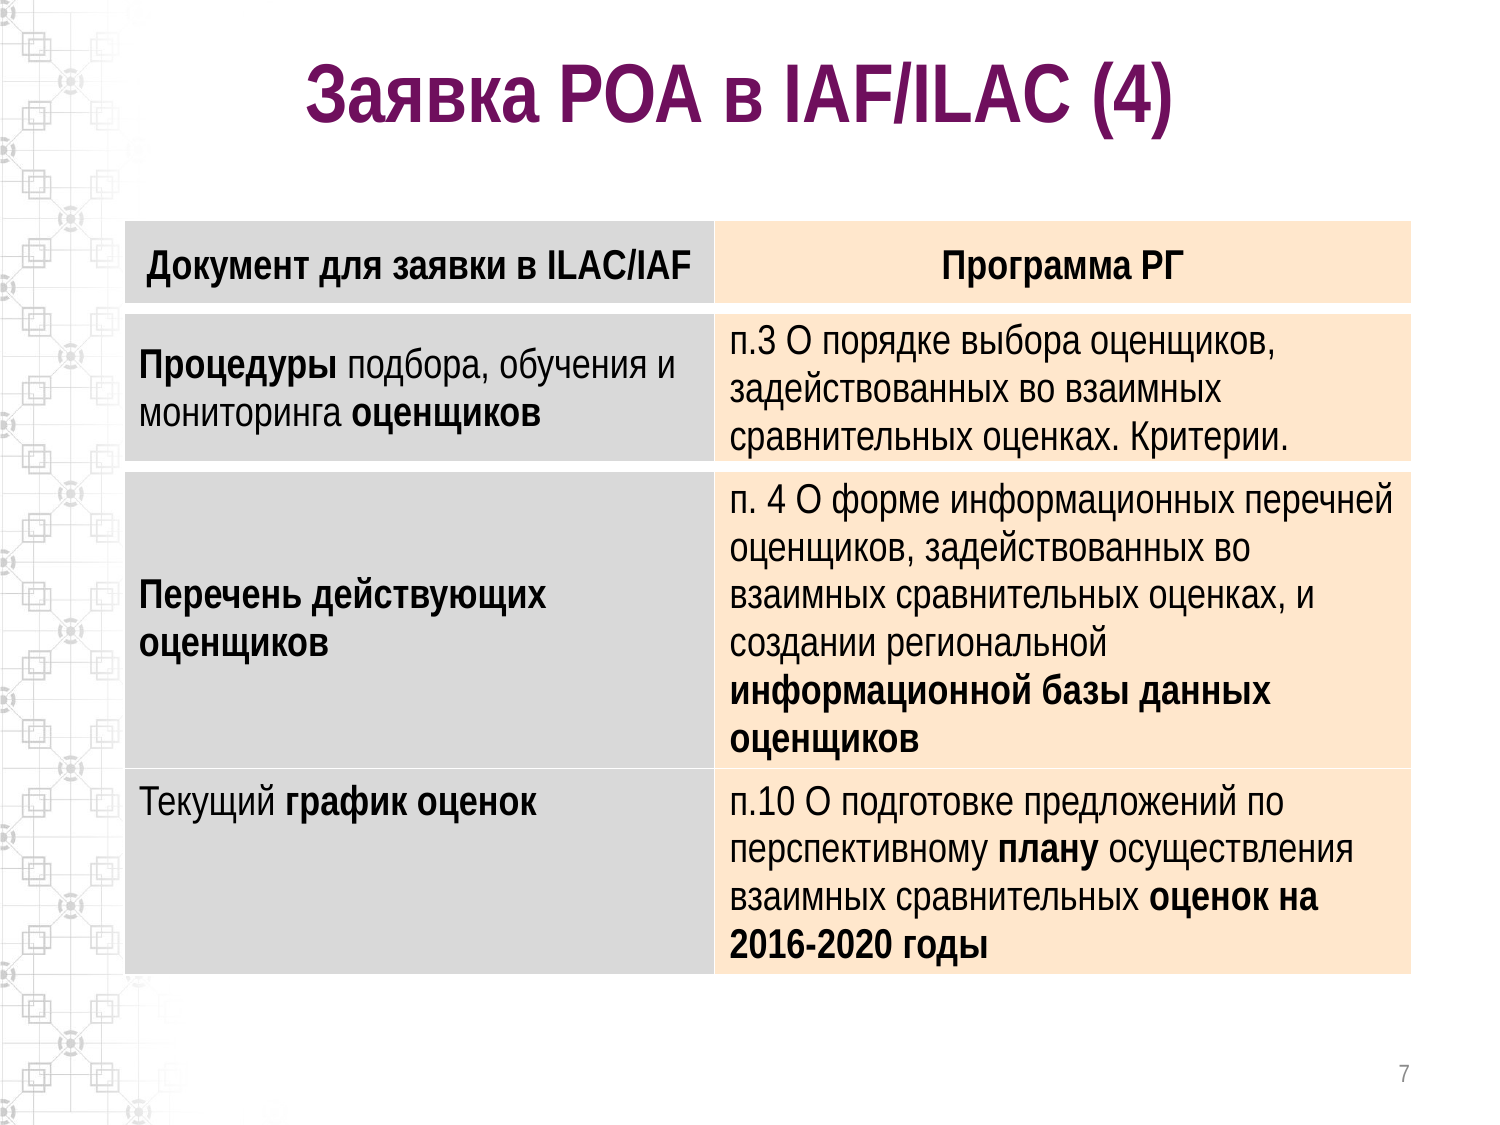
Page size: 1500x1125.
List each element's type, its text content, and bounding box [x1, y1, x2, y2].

title Заявка РОА в IAF/ILAC (4) [64, 19, 1415, 159]
table_cell п. 4 О форме информационных перечней оценщиков, задействованных во взаимных сравнительных оценках, и создании региональной информационной базы данных оценщиков [715, 472, 1411, 768]
table_cell Процедуры подбора, обучения и мониторинга оценщиков [125, 314, 714, 461]
table_header Документ для заявки в ILAC/IAF [125, 221, 714, 303]
table_cell п.3 О порядке выбора оценщиков, задействованных во взаимных сравнительных оценках. Критерии. [715, 314, 1411, 461]
table_cell Текущий график оценок [125, 769, 714, 974]
slide_number 7 [1074, 1042, 1425, 1103]
picture [0, 0, 1500, 1125]
table_cell п.10 О подготовке предложений по перспективному плану осуществления взаимных сравнительных оценок на 2016-2020 годы [715, 769, 1411, 974]
table_header Программа РГ [715, 221, 1411, 303]
table_cell Перечень действующих оценщиков [125, 472, 714, 768]
